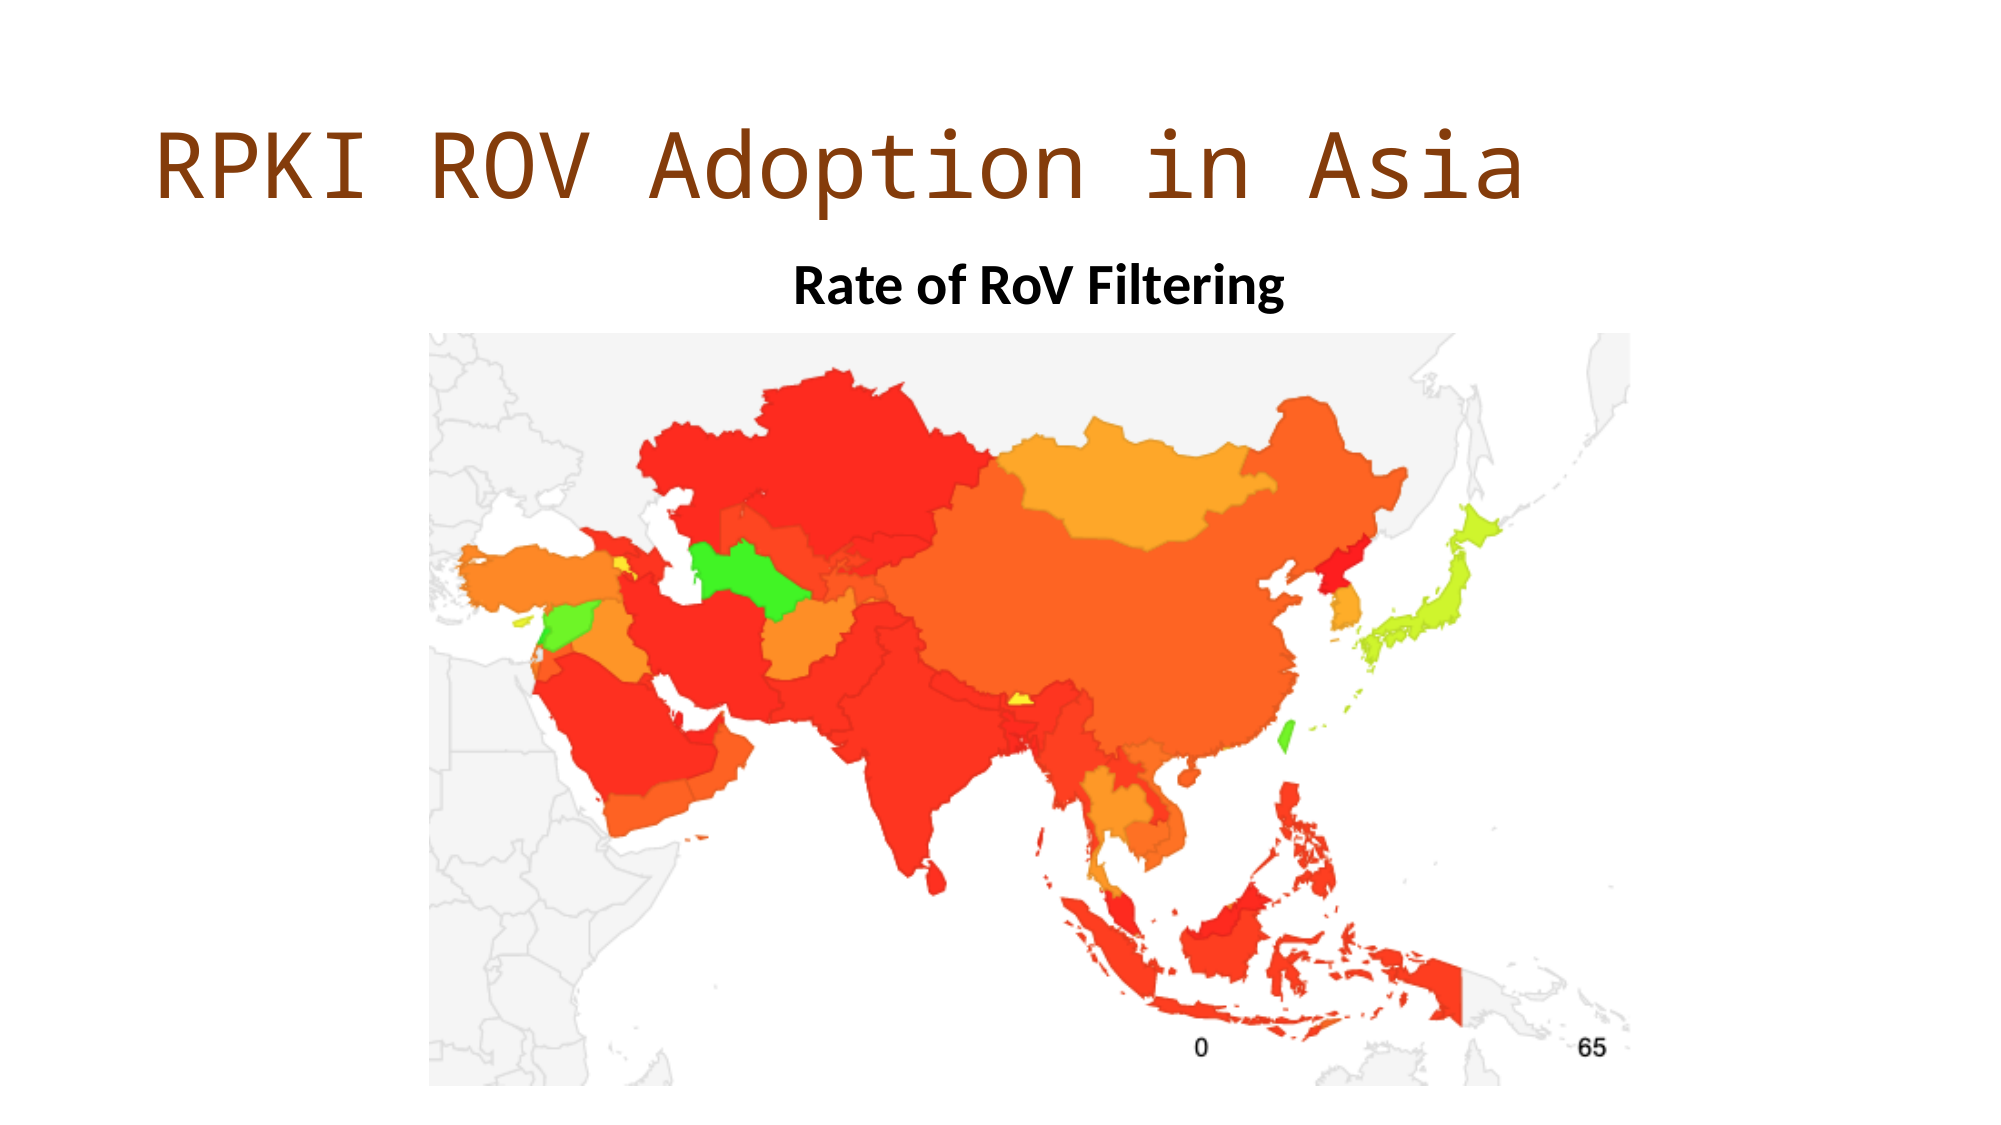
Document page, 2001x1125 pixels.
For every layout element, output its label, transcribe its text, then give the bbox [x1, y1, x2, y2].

text_box Rate of RoV Filtering [779, 238, 1597, 324]
picture [429, 333, 1646, 1086]
title RPKI ROV Adoption in Asia [137, 59, 1863, 278]
